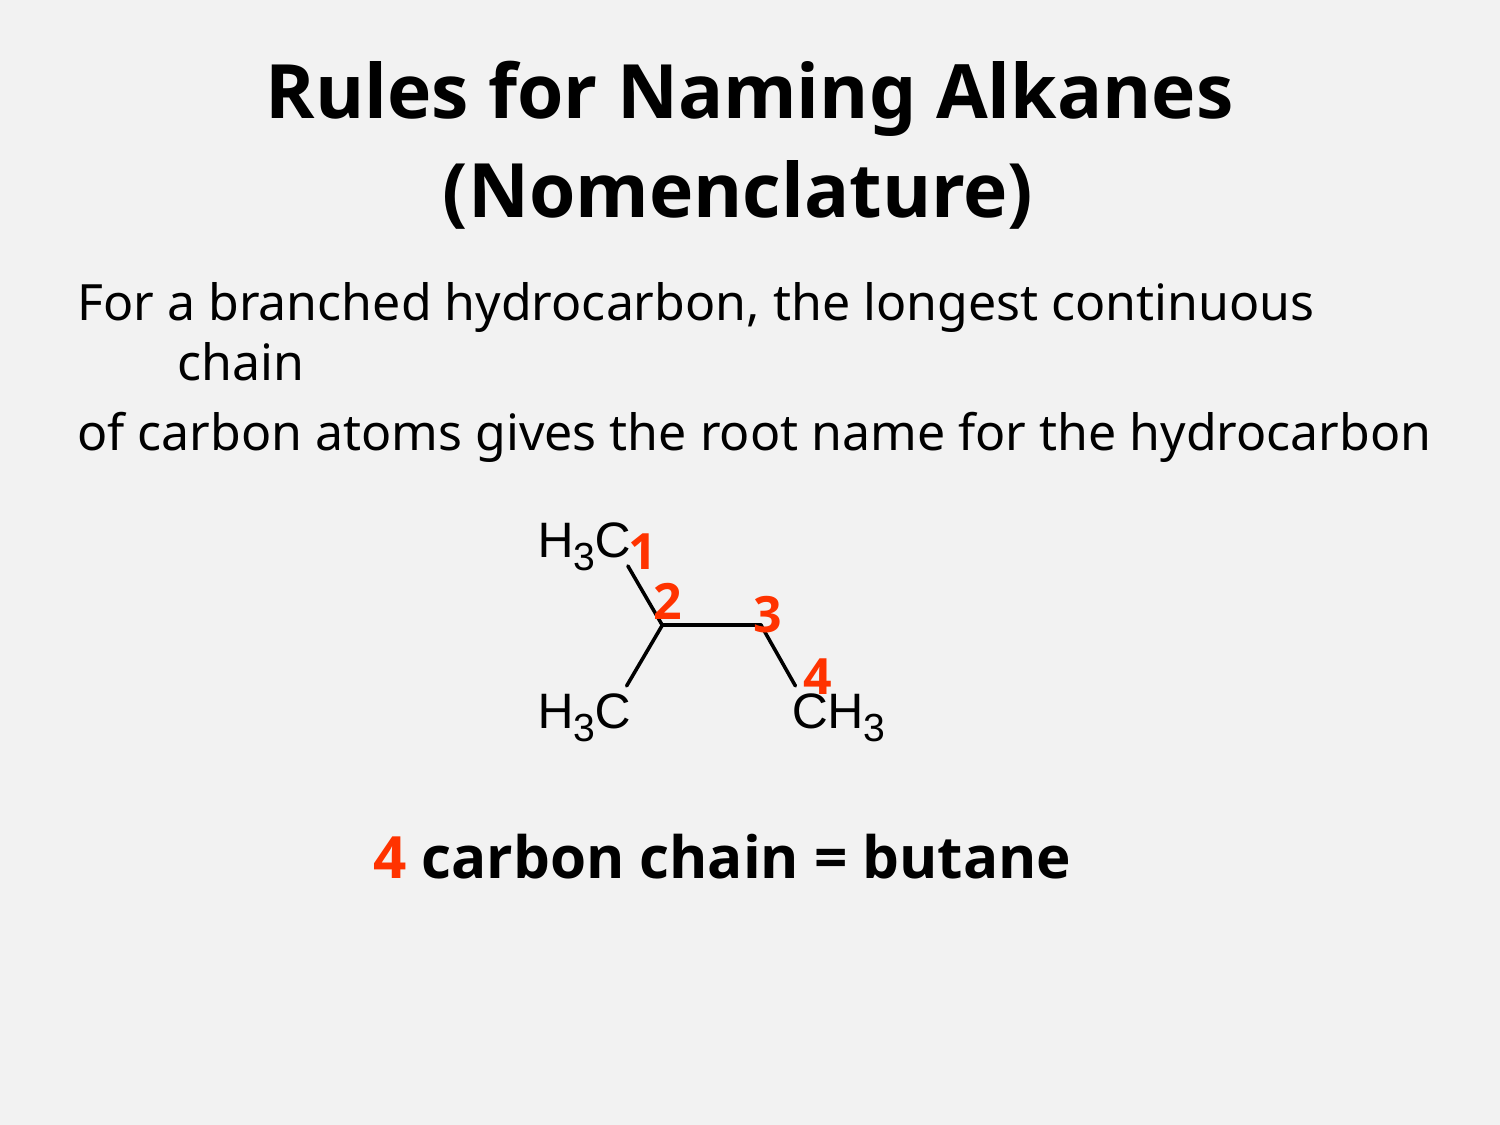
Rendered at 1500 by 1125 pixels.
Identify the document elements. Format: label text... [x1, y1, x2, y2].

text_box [537, 512, 886, 753]
title Rules for Naming Alkanes (Nomenclature) [74, 44, 1426, 233]
list For a branched hydrocarbon, the longest continuous chain of carbon atoms gives the root name for the hydrocarbon [62, 262, 1463, 413]
text_box 4 carbon chain = butane [358, 812, 1086, 898]
